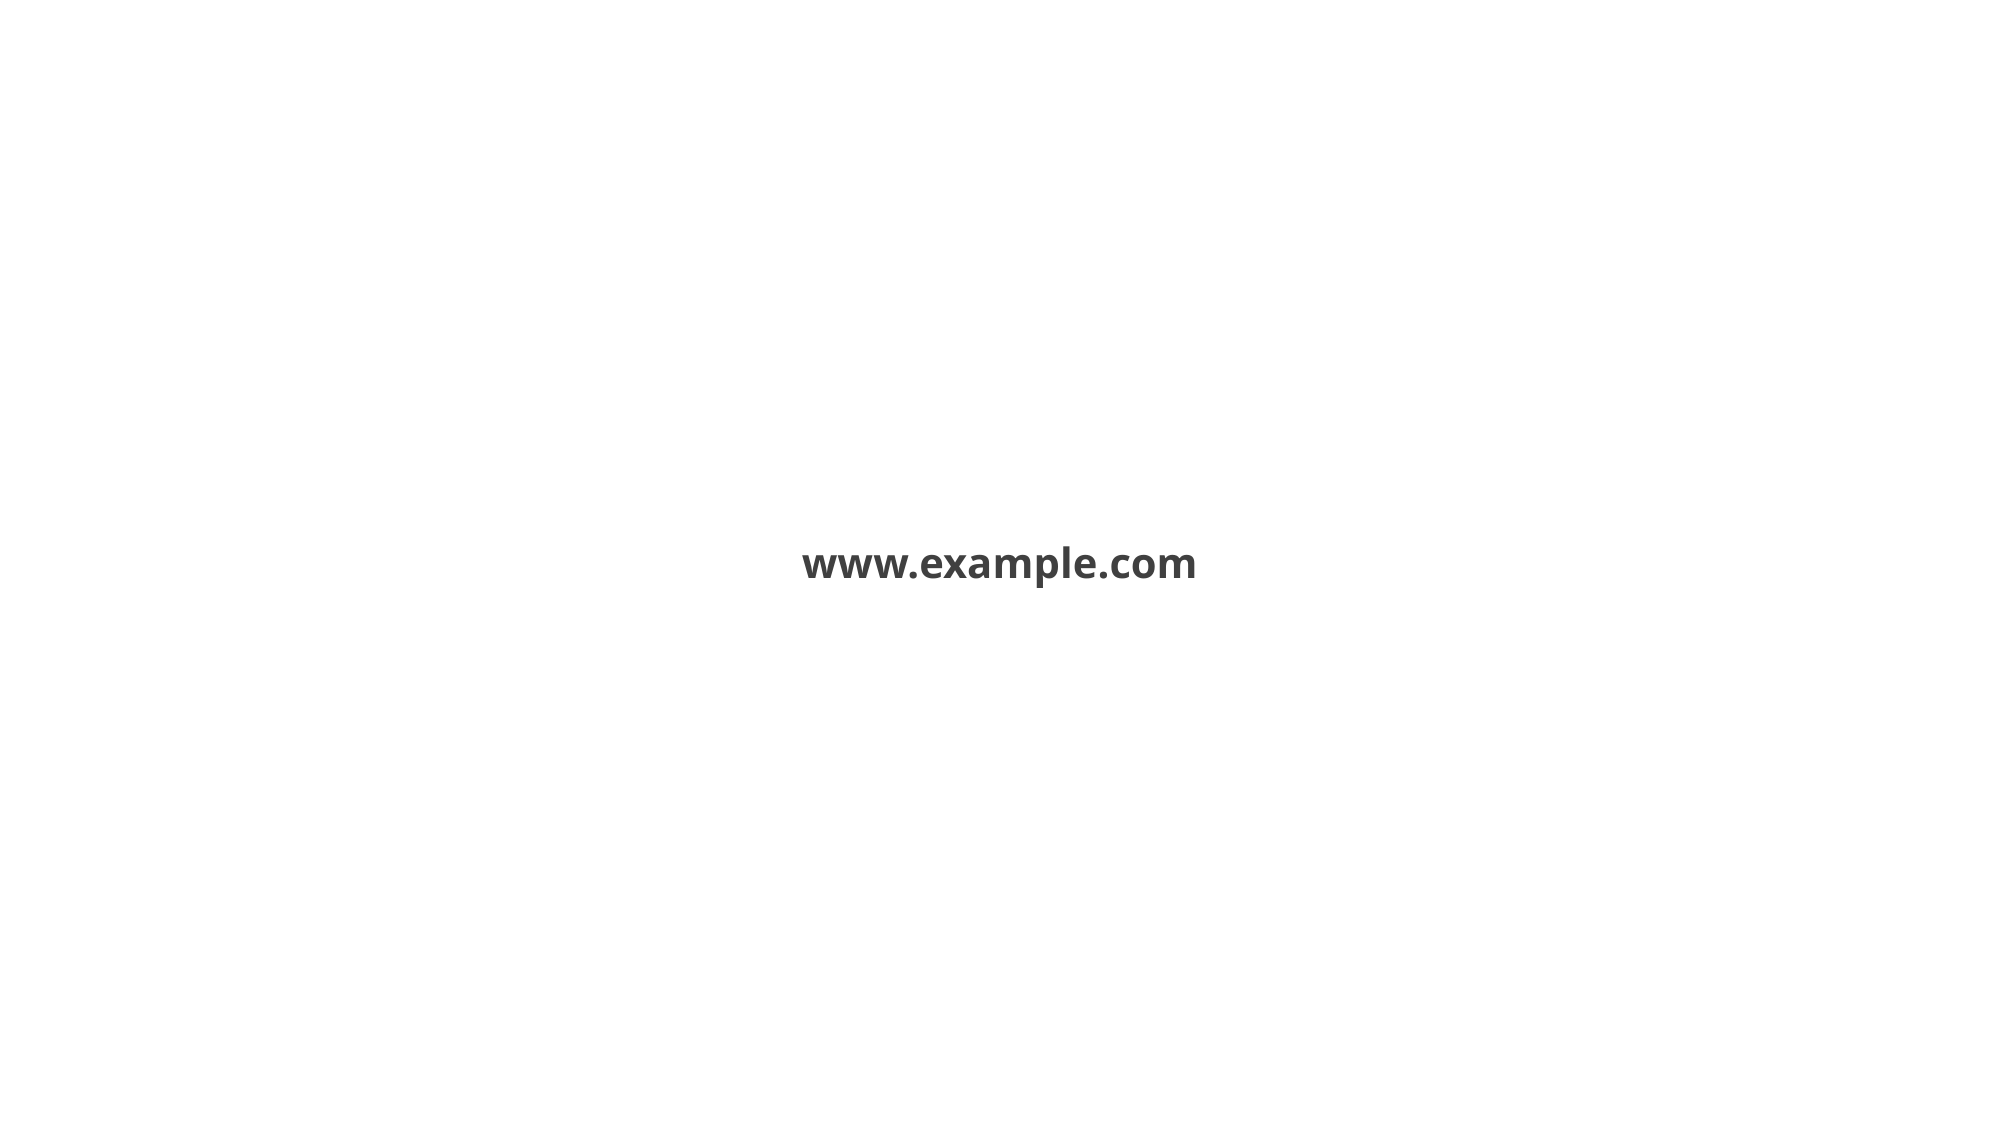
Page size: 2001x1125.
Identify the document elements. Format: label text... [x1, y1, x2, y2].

text_box www.example.com [444, 529, 1556, 595]
